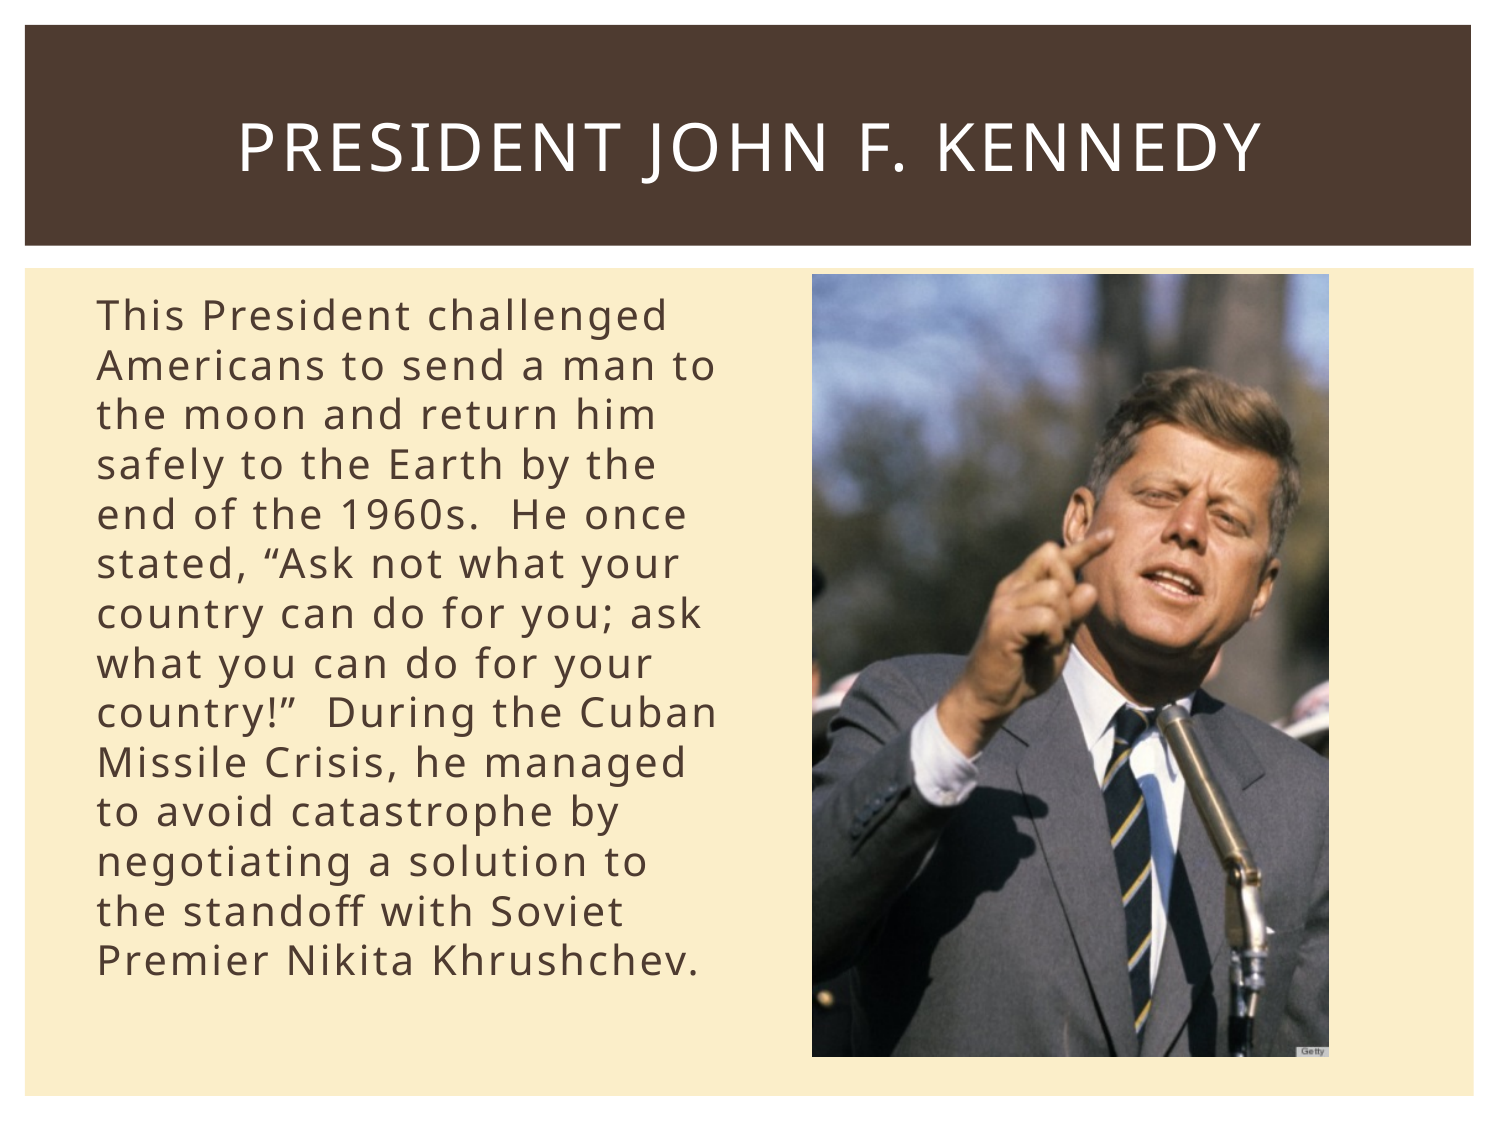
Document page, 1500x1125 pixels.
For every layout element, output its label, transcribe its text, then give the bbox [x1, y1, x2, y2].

title President John F. Kennedy [62, 58, 1438, 232]
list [812, 274, 1329, 1058]
list This President challenged Americans to send a man to the moon and return him safely to the Earth by the end of the 1960s. He once stated, “Ask not what your country can do for you; ask what you can do for your country!” During the Cuban Missile Crisis, he managed to avoid catastrophe by negotiating a solution to the standoff with Soviet Premier Nikita Khrushchev. [75, 281, 738, 1005]
